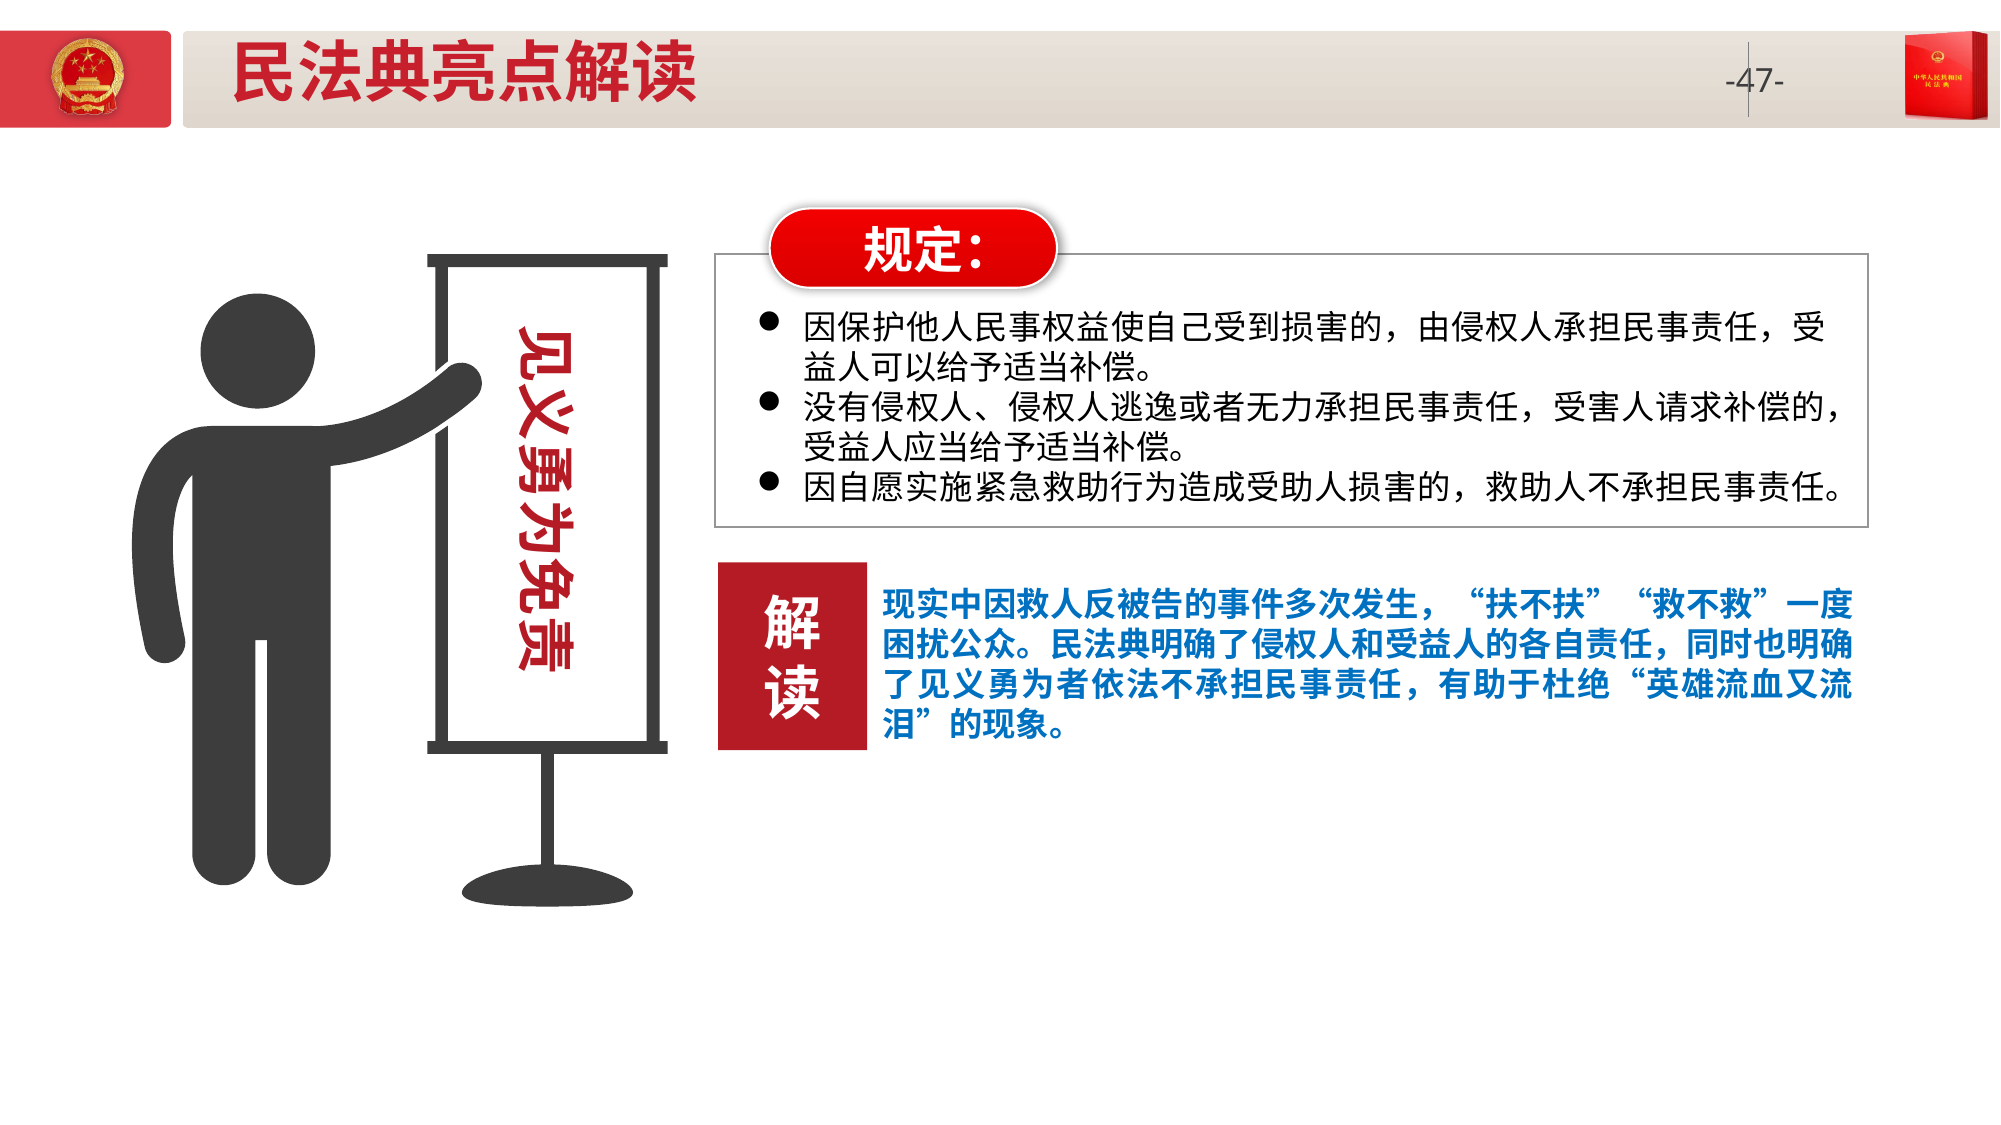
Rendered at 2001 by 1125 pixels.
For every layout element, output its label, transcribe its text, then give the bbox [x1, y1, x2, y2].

text_box 现实中因救人反被告的事件多次发生，“扶不扶”“救不救”一度困扰公众。民法典明确了侵权人和受益人的各自责任，同时也明确了见义勇为者依法不承担民事责任，有助于杜绝“英雄流血又流泪”的现象。 [868, 575, 1868, 750]
text_box [714, 253, 1869, 528]
text_box 因保护他人民事权益使自己受到损害的，由侵权人承担民事责任，受益人可以给予适当补偿。 没有侵权人、侵权人逃逸或者无力承担民事责任，受害人请求补偿的，受益人应当给予适当补偿。 因自愿实施紧急救助行为造成受助人损害的，救助人不承担民事责任。 [742, 298, 1841, 514]
title 民法典亮点解读 [215, 36, 1749, 115]
text_box 解 读 [717, 561, 868, 751]
text_box 规定： [769, 208, 1058, 288]
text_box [131, 254, 668, 907]
picture [44, 38, 127, 117]
picture [1865, 22, 2001, 120]
